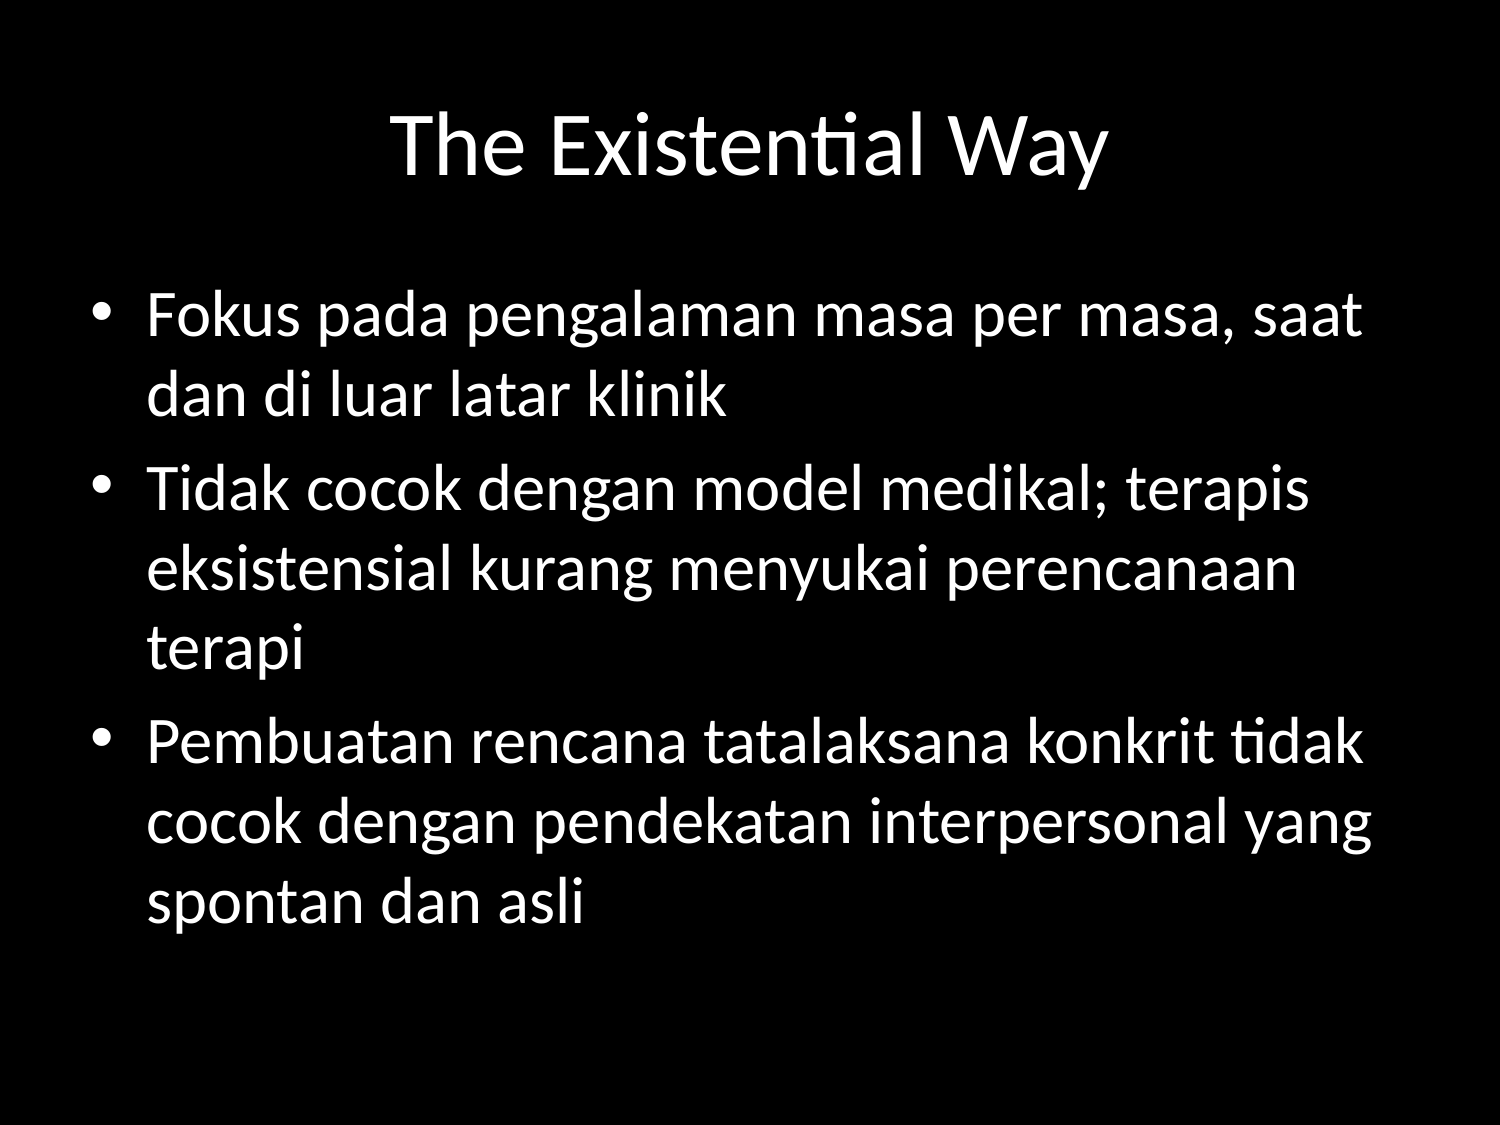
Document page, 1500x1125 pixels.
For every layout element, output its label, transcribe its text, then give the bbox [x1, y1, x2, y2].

title The Existential Way [75, 45, 1425, 233]
list Fokus pada pengalaman masa per masa, saat dan di luar latar klinik Tidak cocok dengan model medikal; terapis eksistensial kurang menyukai perencanaan terapi Pembuatan rencana tatalaksana konkrit tidak cocok dengan pendekatan interpersonal yang spontan dan asli [75, 262, 1425, 1005]
